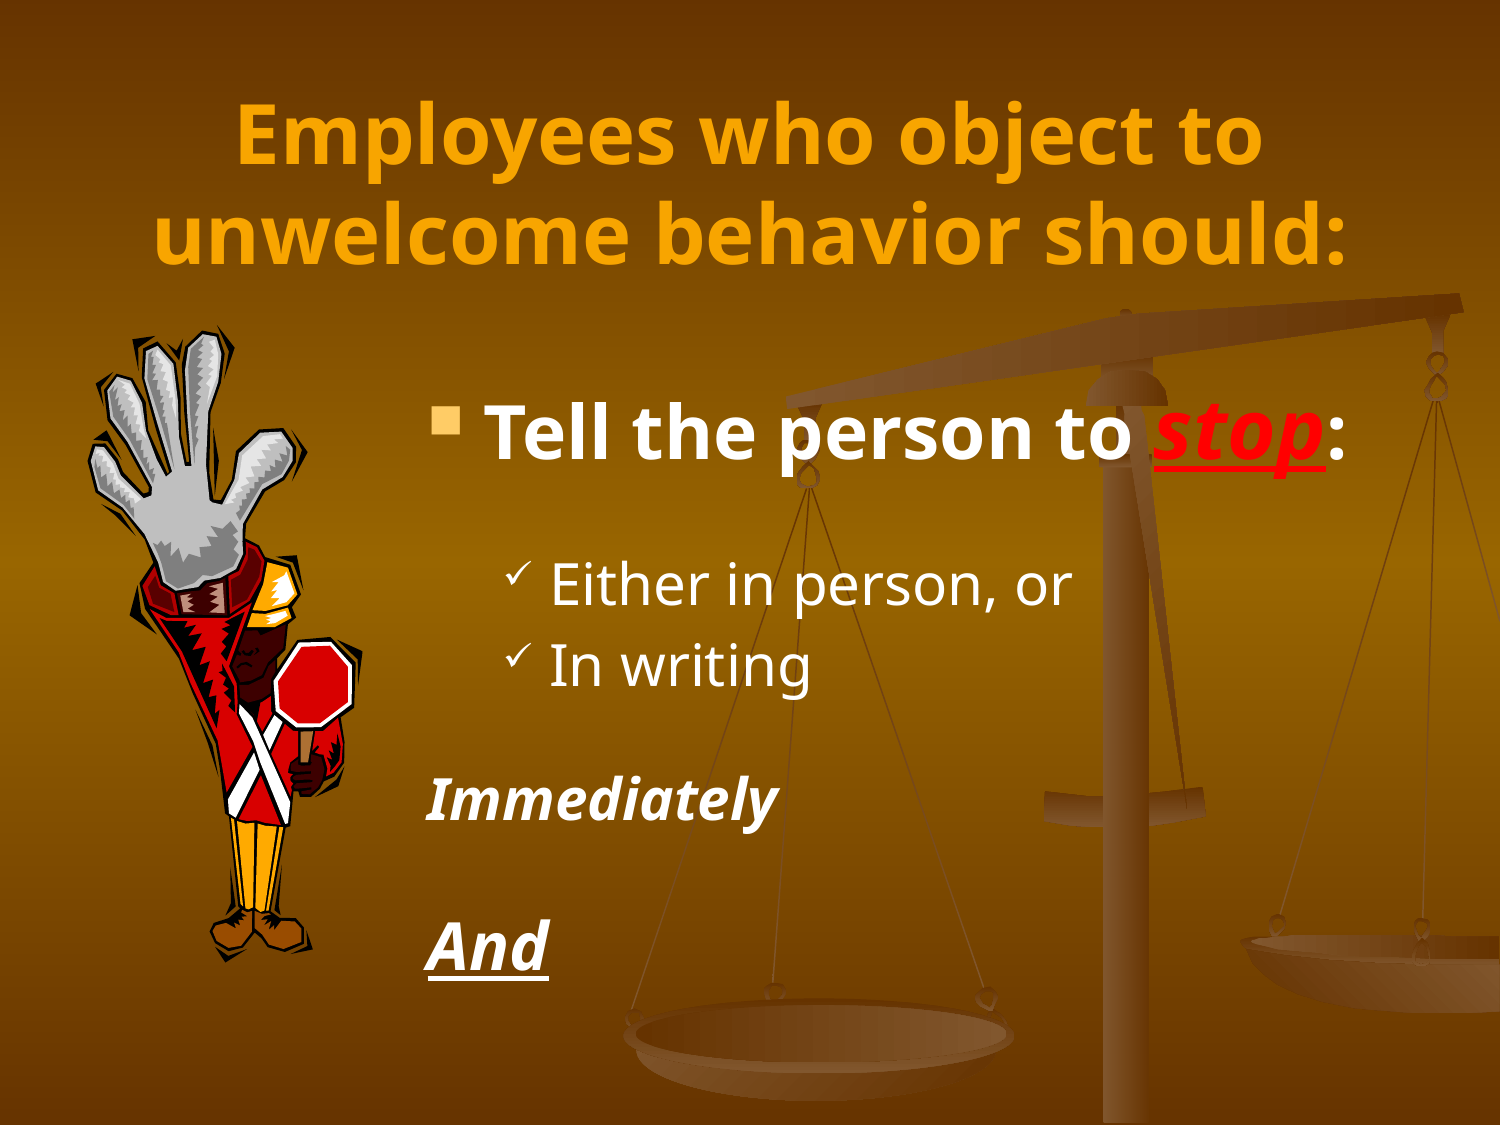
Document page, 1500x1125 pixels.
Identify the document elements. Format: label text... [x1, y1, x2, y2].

list Tell the person to stop: Either in person, or In writing Immediately And [412, 312, 1426, 1013]
title Employees who object to unwelcome behavior should: [74, 87, 1426, 276]
picture [87, 324, 363, 963]
